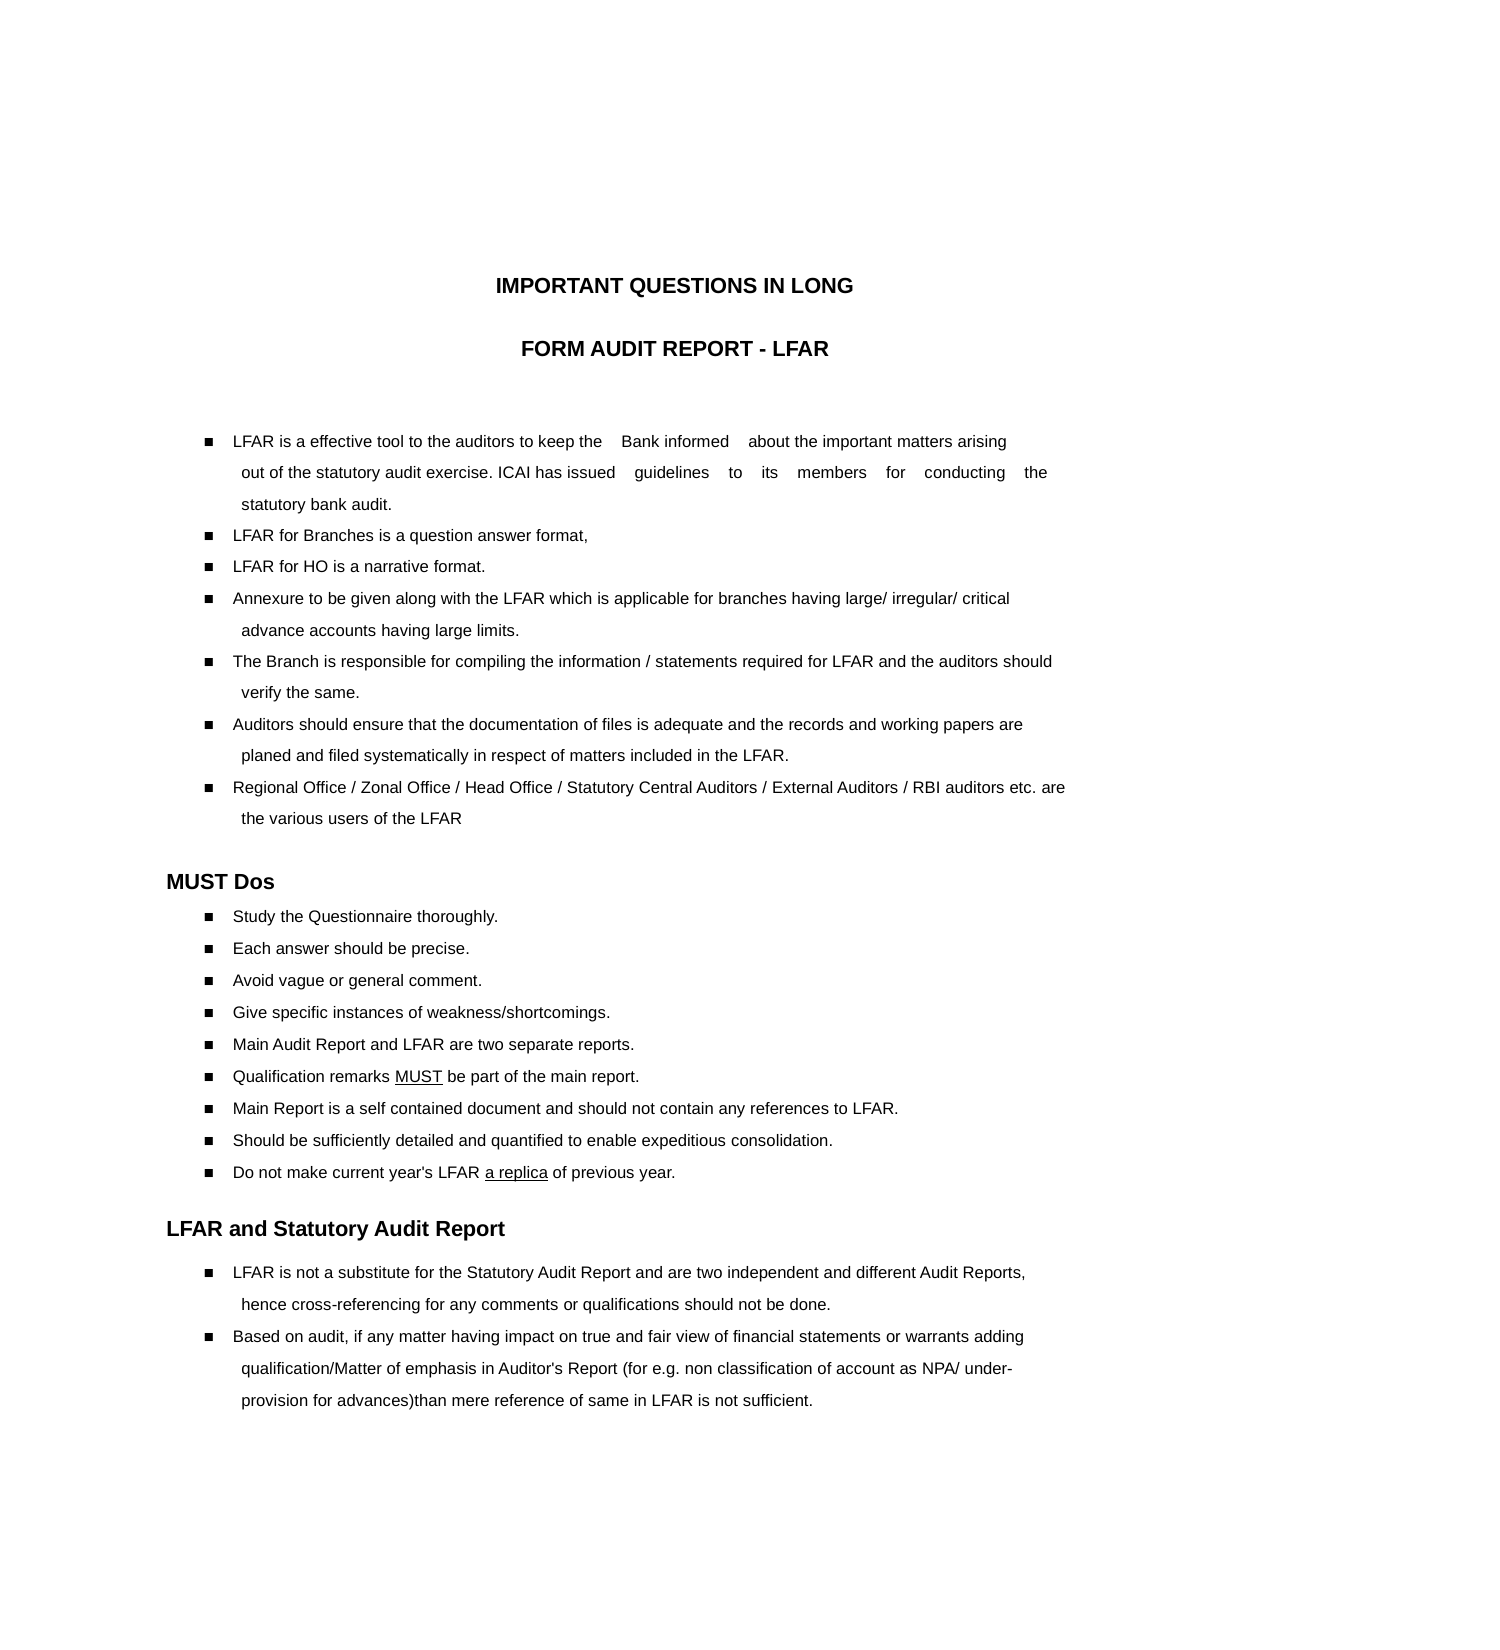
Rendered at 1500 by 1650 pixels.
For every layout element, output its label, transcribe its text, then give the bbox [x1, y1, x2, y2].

text_box IMPORTANT QUESTIONS IN LONG FORM AUDIT REPORT - LFAR [470, 235, 881, 322]
text_box LFAR and Statutory Audit Report ■ LFAR is not a substitute for the Statutory Audit Report and are two independent and different Audit Reports, hence cross-referencing for any comments or qualifications should not be done. ■ Based on audit, if any matter having impact on true and fair view of financial statements or warrants adding qualification/Matter of emphasis in Auditor's Report (for e.g. non classification of account as NPA/ under-provision for advances)than mere reference of same in LFAR is not sufficient. [166, 1214, 1062, 1401]
text_box MUST Dos ■ Study the Questionnaire thoroughly. ■ Each answer should be precise. ■ Avoid vague or general comment. ■ Give specific instances of weakness/shortcomings. ■ Main Audit Report and LFAR are two separate reports. ■ Qualification remarks MUST be part of the main report. ■ Main Report is a self contained document and should not contain any references to LFAR. ■ Should be sufficiently detailed and quantified to enable expeditious consolidation. ■ Do not make current year's LFAR a replica of previous year. [166, 861, 988, 1179]
text_box ■ LFAR is a effective tool to the auditors to keep the Bank informed about the important matters arising out of the statutory audit exercise. ICAI has issued guidelines to its members for conducting the statutory bank audit. ■ LFAR for Branches is a question answer format, ■ LFAR for HO is a narrative format. ■ Annexure to be given along with the LFAR which is applicable for branches having large/ irregular/ critical advance accounts having large limits. ■ The Branch is responsible for compiling the information / statements required for LFAR and the auditors should verify the same. ■ Auditors should ensure that the documentation of files is adequate and the records and working papers are planed and filed systematically in respect of matters included in the LFAR. ■ Regional Office / Zonal Office / Head Office / Statutory Central Auditors / External Auditors / RBI auditors etc. are the various users of the LFAR [200, 418, 1073, 822]
